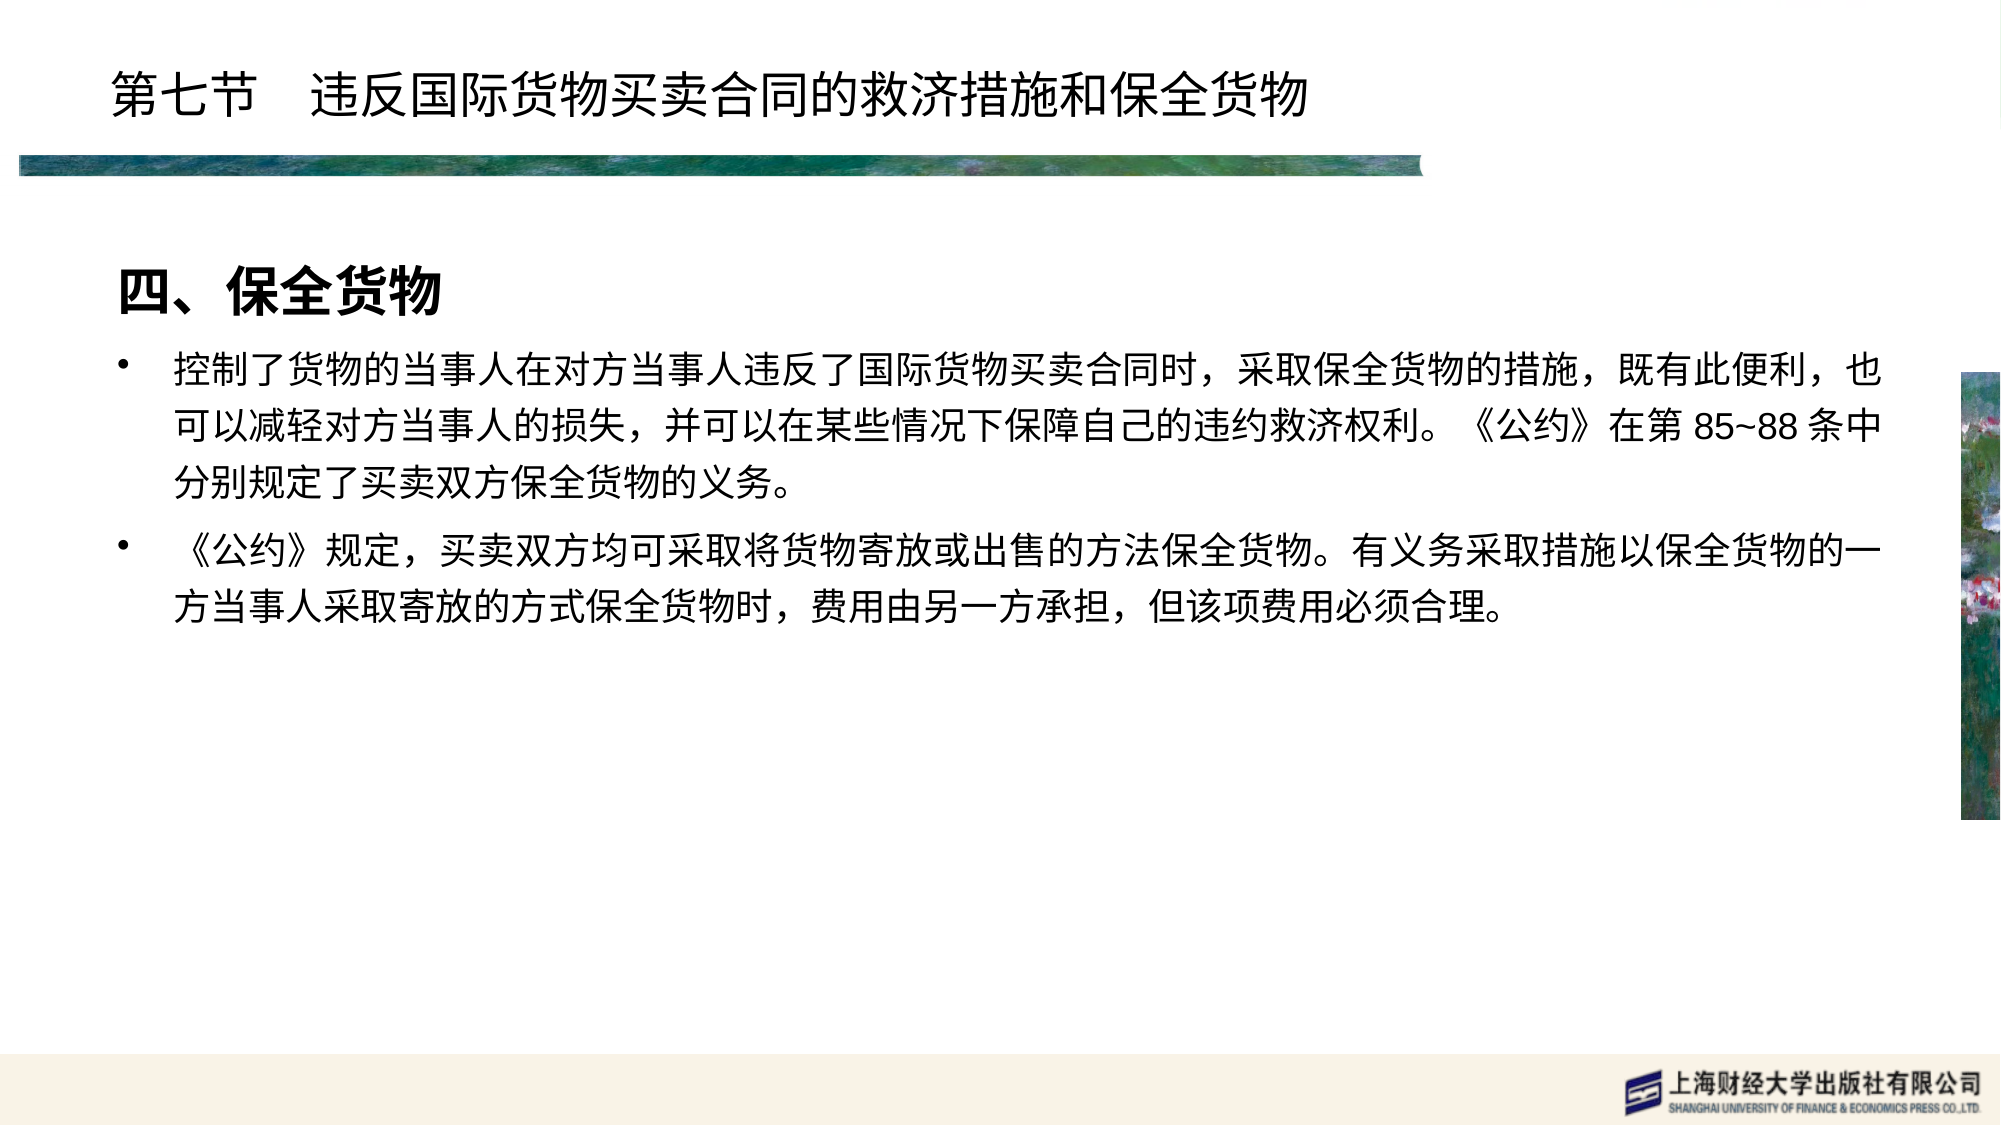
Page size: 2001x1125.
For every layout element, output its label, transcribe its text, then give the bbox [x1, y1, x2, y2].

picture [0, 0, 2001, 1125]
list 四、保全货物 控制了货物的当事人在对方当事人违反了国际货物买卖合同时，采取保全货物的措施，既有此便利，也可以减轻对方当事人的损失，并可以在某些情况下保障自己的违约救济权利。《公约》在第85~88条中分别规定了买卖双方保全货物的义务。 《公约》规定，买卖双方均可采取将货物寄放或出售的方法保全货物。有义务采取措施以保全货物的一方当事人采取寄放的方式保全货物时，费用由另一方承担，但该项费用必须合理。 [102, 233, 1898, 1032]
title 第七节 违反国际货物买卖合同的救济措施和保全货物 [94, 42, 1451, 146]
